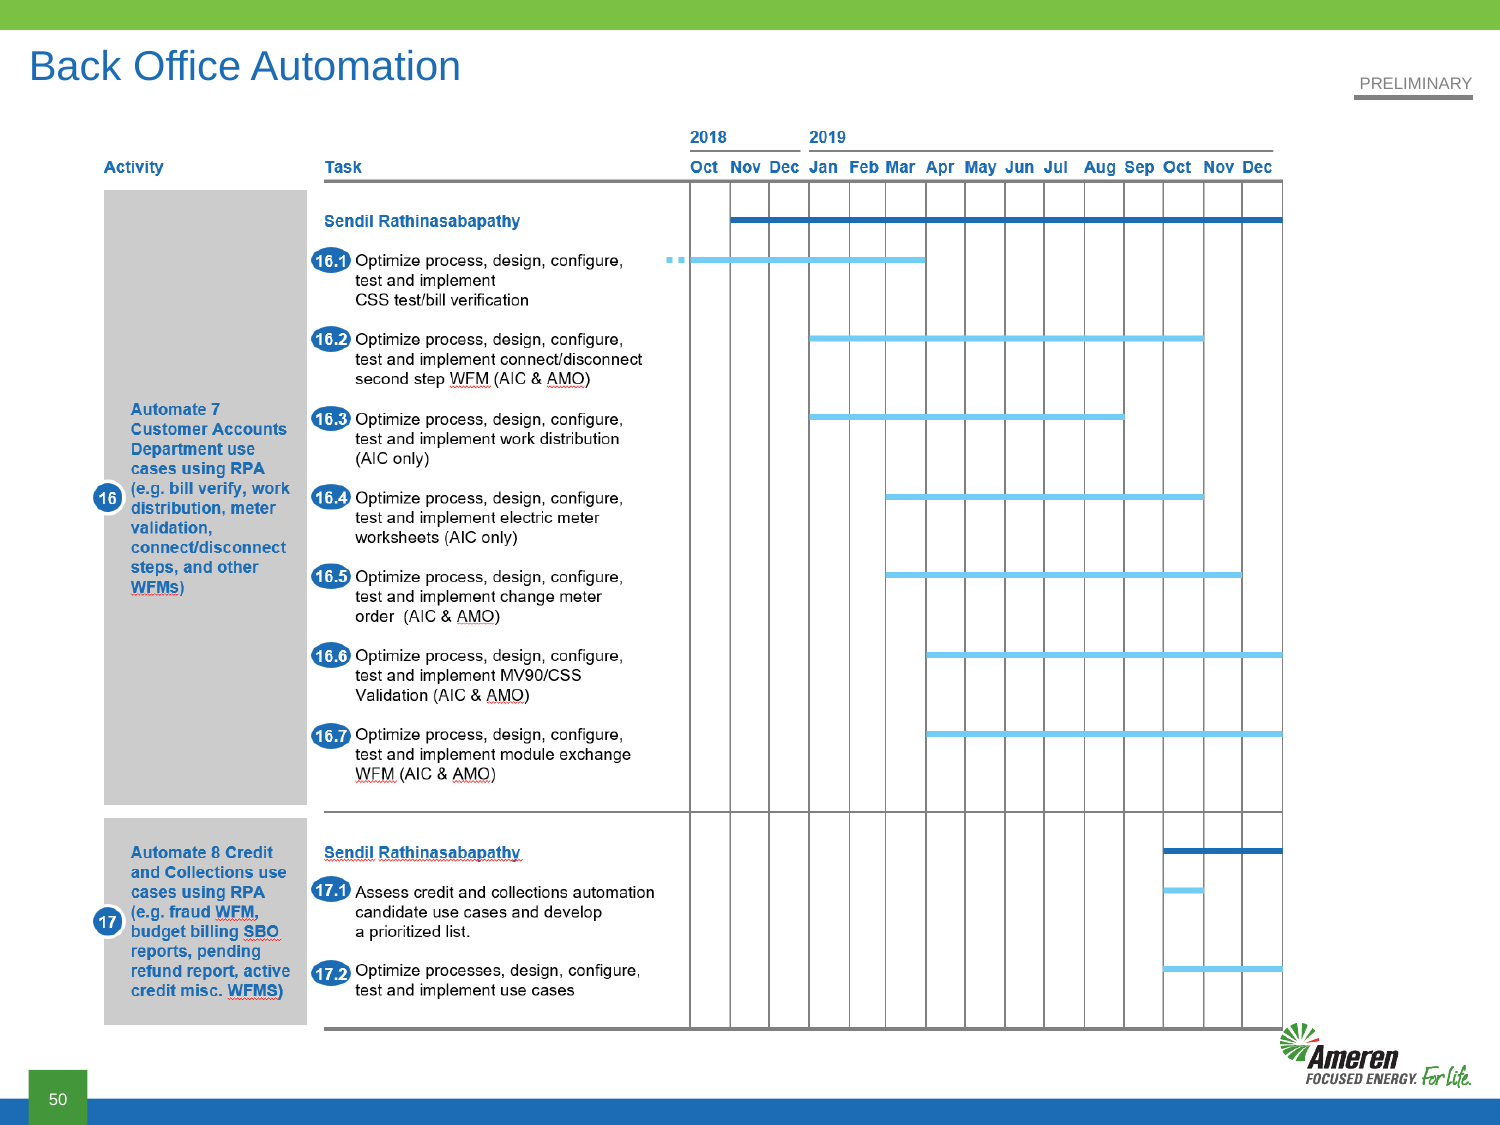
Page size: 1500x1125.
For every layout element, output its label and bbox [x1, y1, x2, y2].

picture [85, 125, 1476, 1088]
text_box [1354, 72, 1474, 98]
title [28, 38, 1472, 90]
